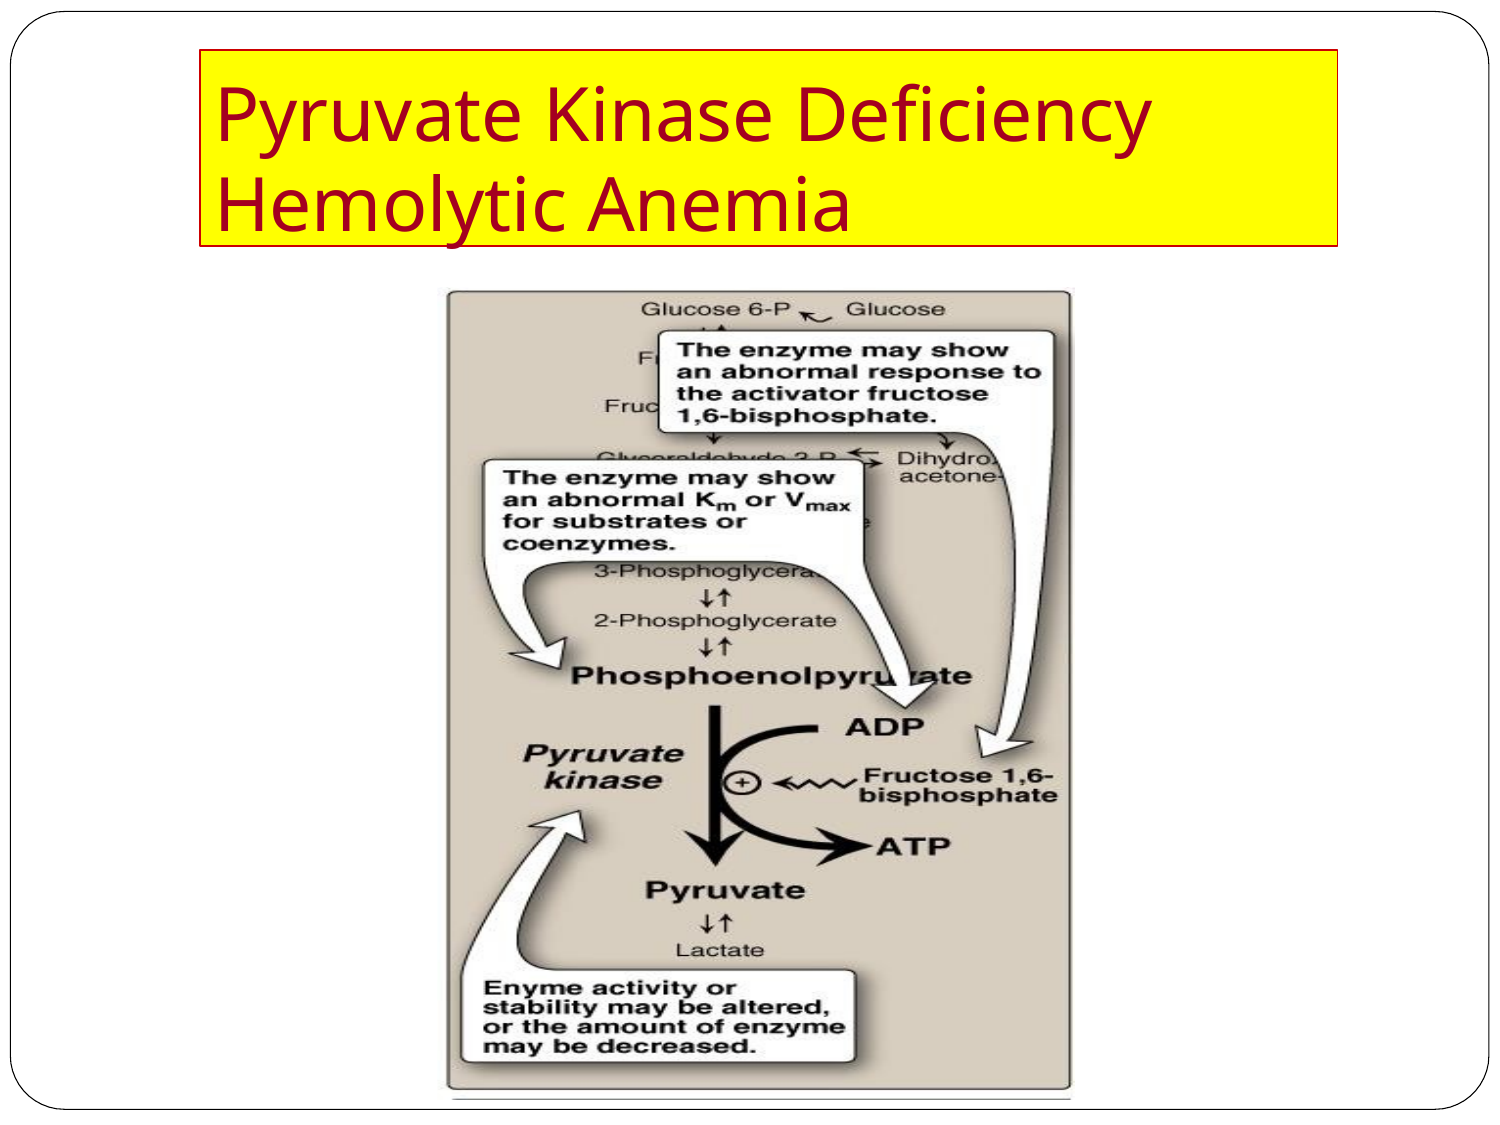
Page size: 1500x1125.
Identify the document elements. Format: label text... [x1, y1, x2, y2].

text_box Pyruvate Kinase Deficiency Hemolytic Anemia [199, 50, 1338, 247]
text_box [437, 287, 1075, 1100]
